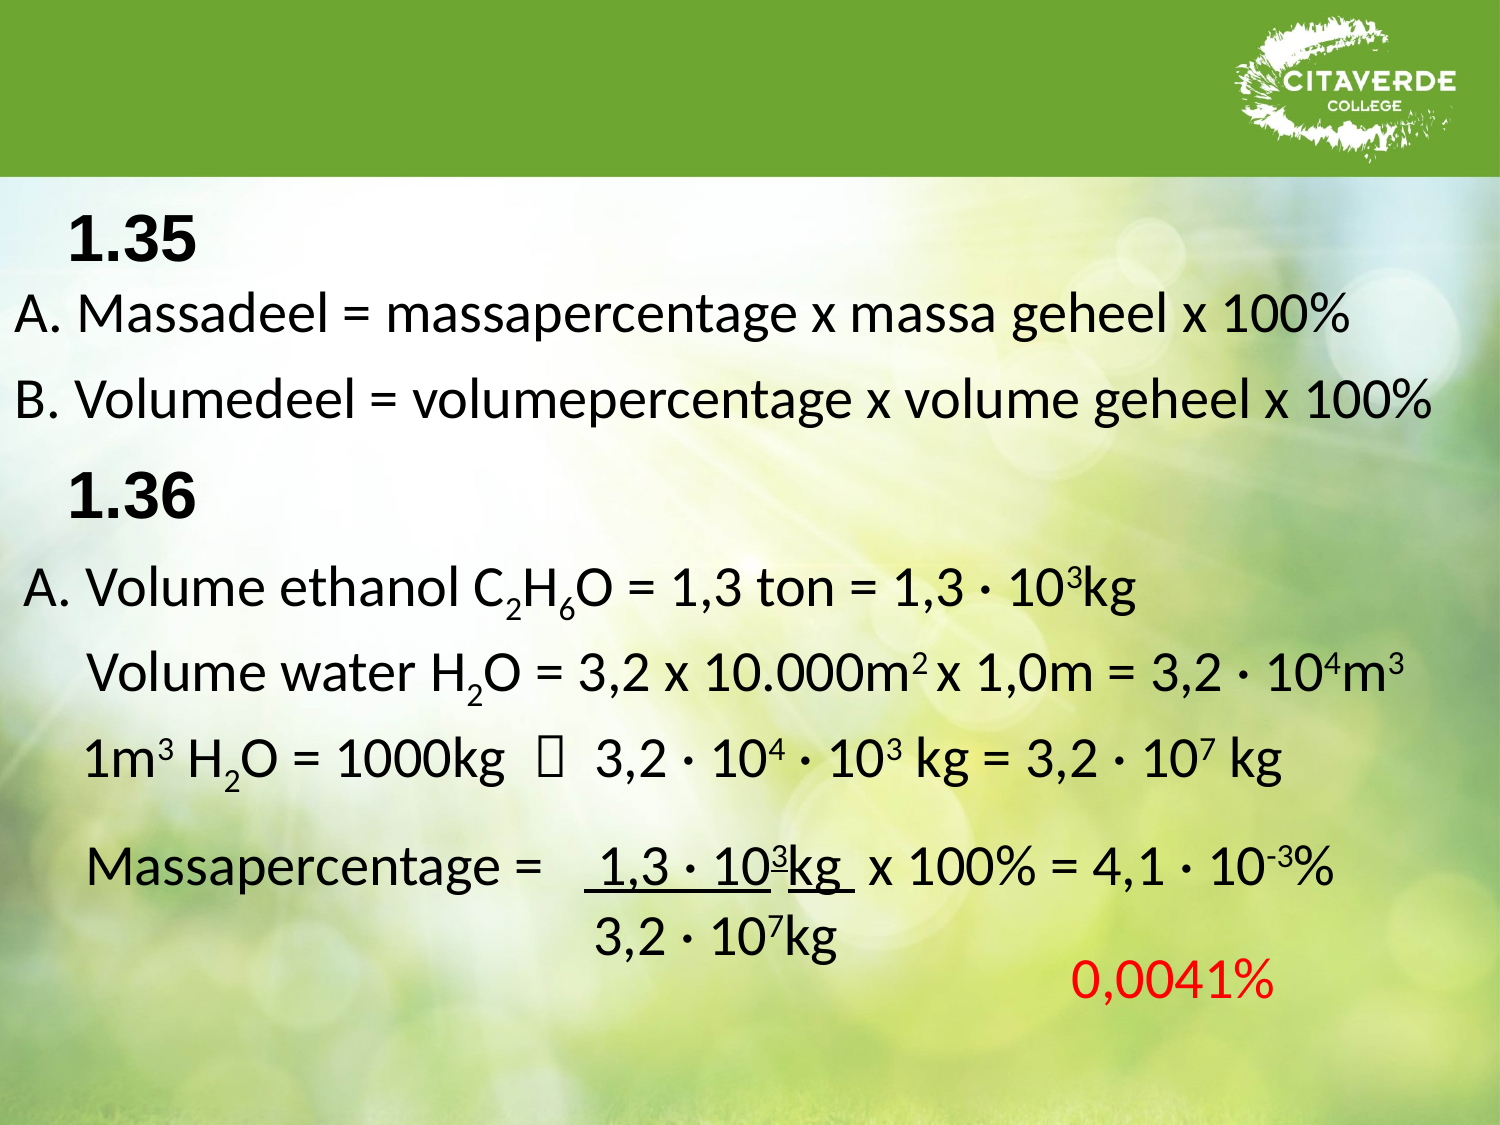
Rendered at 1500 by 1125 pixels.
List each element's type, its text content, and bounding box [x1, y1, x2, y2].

picture [0, 0, 1500, 266]
text_box Massapercentage = 1,3 · 103kg x 100% = 4,1 · 10-3% 3,2 · 107kg [61, 819, 1468, 975]
text_box 1.36 [53, 444, 290, 539]
text_box 1.35 [53, 187, 290, 266]
text_box 1m3 H2O = 1000kg  3,2 · 104 · 103 kg = 3,2 · 107 kg [53, 711, 1436, 852]
text_box A. Volume ethanol C2H6O = 1,3 ton = 1,3 · 103kg [0, 540, 1500, 635]
picture [0, 635, 1500, 1125]
text_box B. Volumedeel = volumepercentage x volume geheel x 100% [0, 352, 1500, 438]
text_box A. Massadeel = massapercentage x massa geheel x 100% [0, 266, 1500, 352]
picture [0, 438, 1500, 540]
text_box 0,0041% [1057, 975, 1424, 1018]
text_box Volume water H2O = 3,2 x 10.000m2 x 1,0m = 3,2 · 104m3 [29, 626, 1500, 721]
